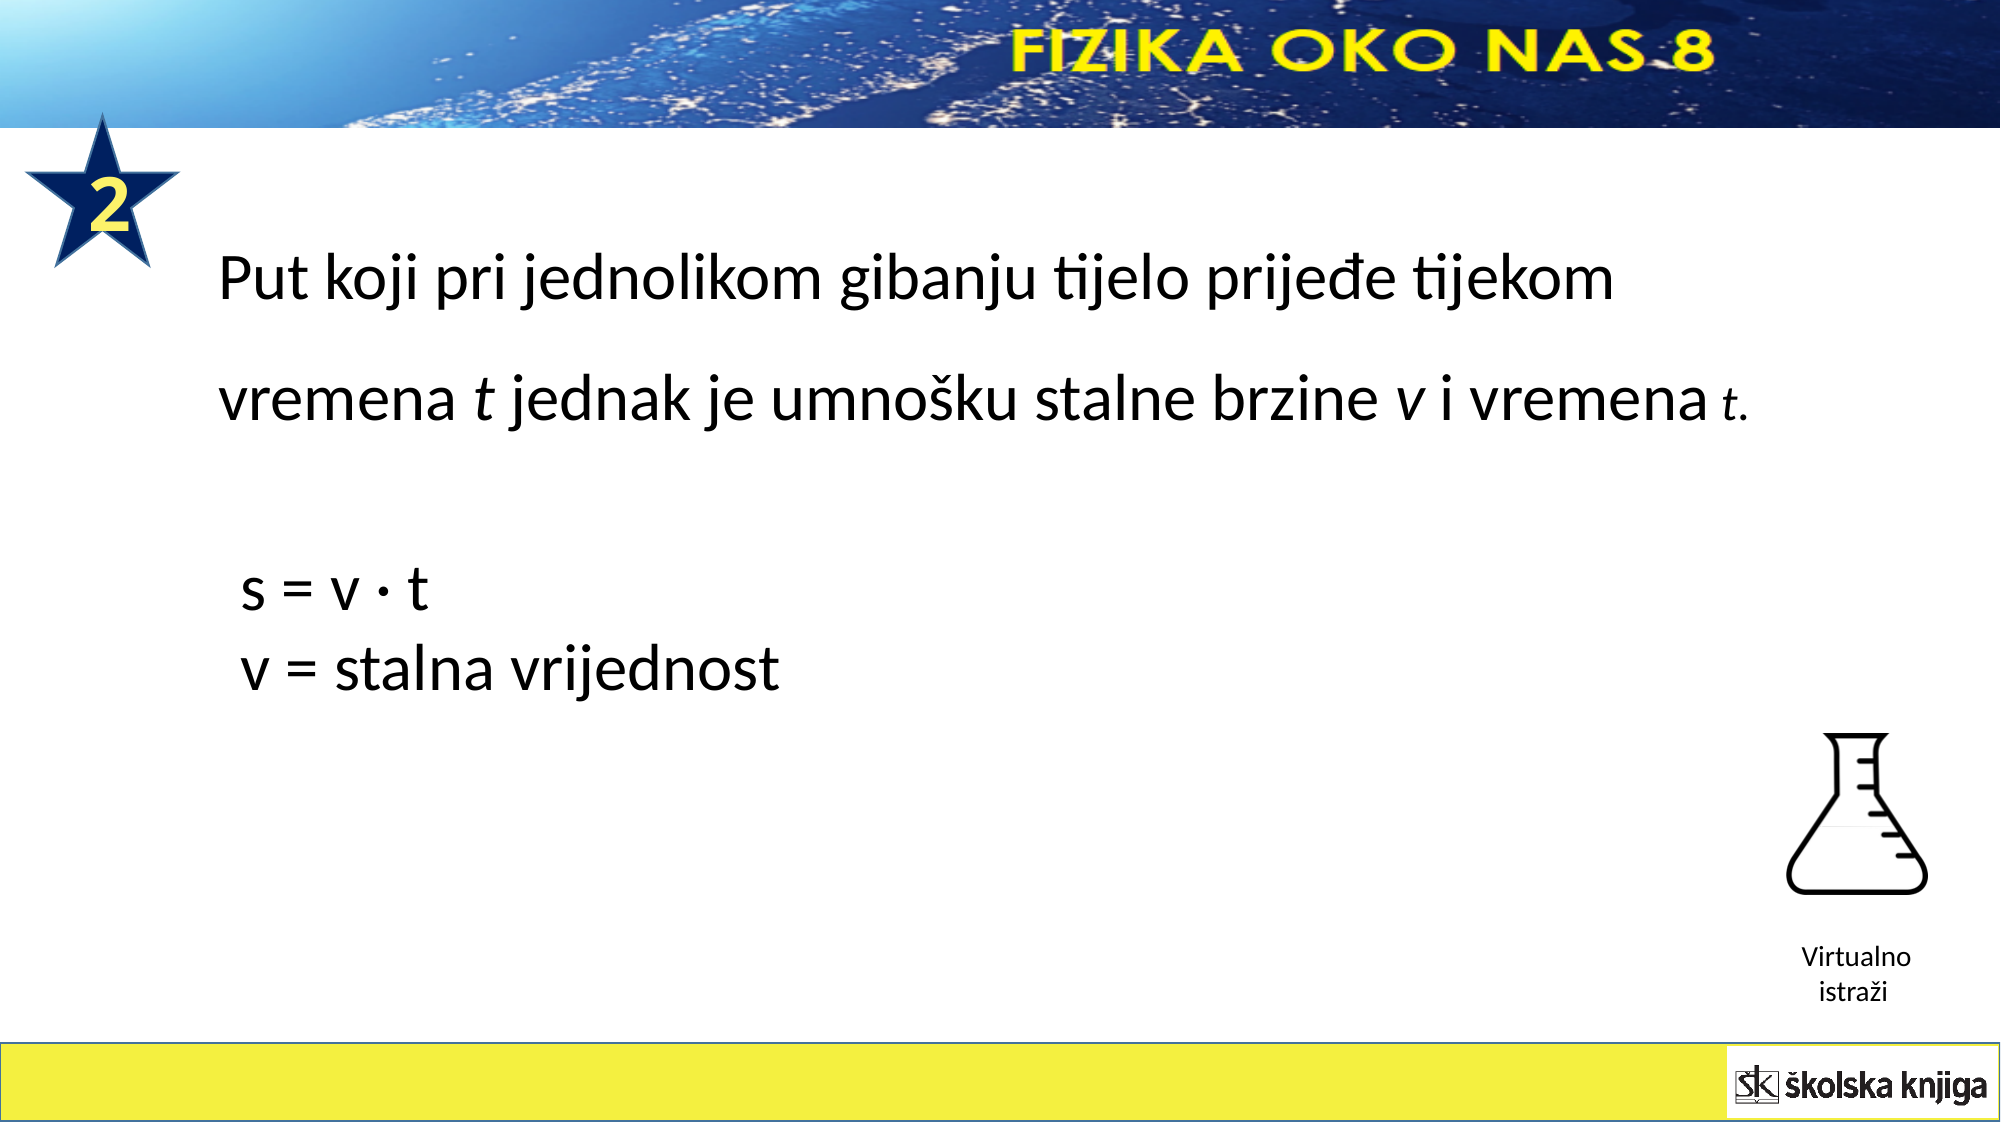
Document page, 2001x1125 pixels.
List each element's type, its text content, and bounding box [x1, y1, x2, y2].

picture [0, 0, 2000, 128]
text_box Put koji pri jednolikom gibanju tijelo prijeđe tijekom vremena t jednak je umnošku stalne brzine v i vremena t. [203, 185, 1822, 441]
text_box 2 [24, 111, 181, 269]
picture [1786, 733, 1928, 896]
text_box Virtualno istraži [1774, 930, 1940, 1015]
picture [1727, 1046, 1998, 1118]
text_box s = v · t v = stalna vrijednost [226, 536, 938, 712]
